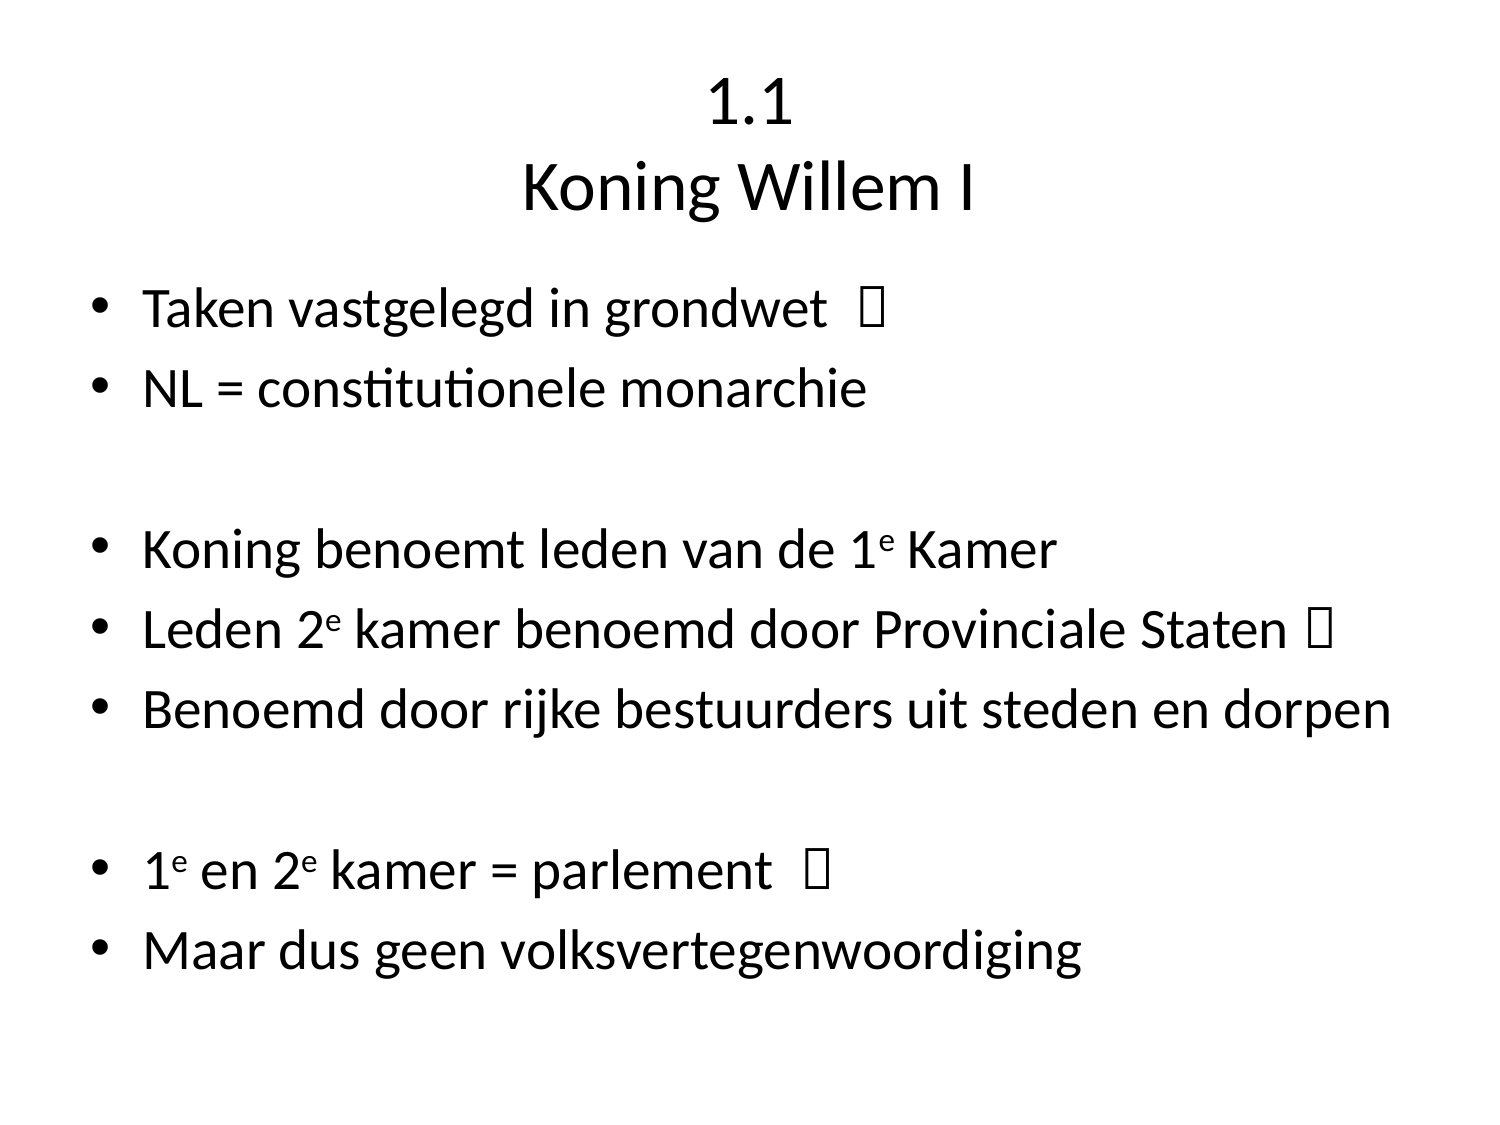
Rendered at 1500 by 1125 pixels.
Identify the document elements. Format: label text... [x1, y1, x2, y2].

title 1.1 Koning Willem I [75, 45, 1425, 233]
list Taken vastgelegd in grondwet  NL = constitutionele monarchie Koning benoemt leden van de 1e Kamer Leden 2e kamer benoemd door Provinciale Staten  Benoemd door rijke bestuurders uit steden en dorpen 1e en 2e kamer = parlement  Maar dus geen volksvertegenwoordiging [75, 262, 1500, 1005]
